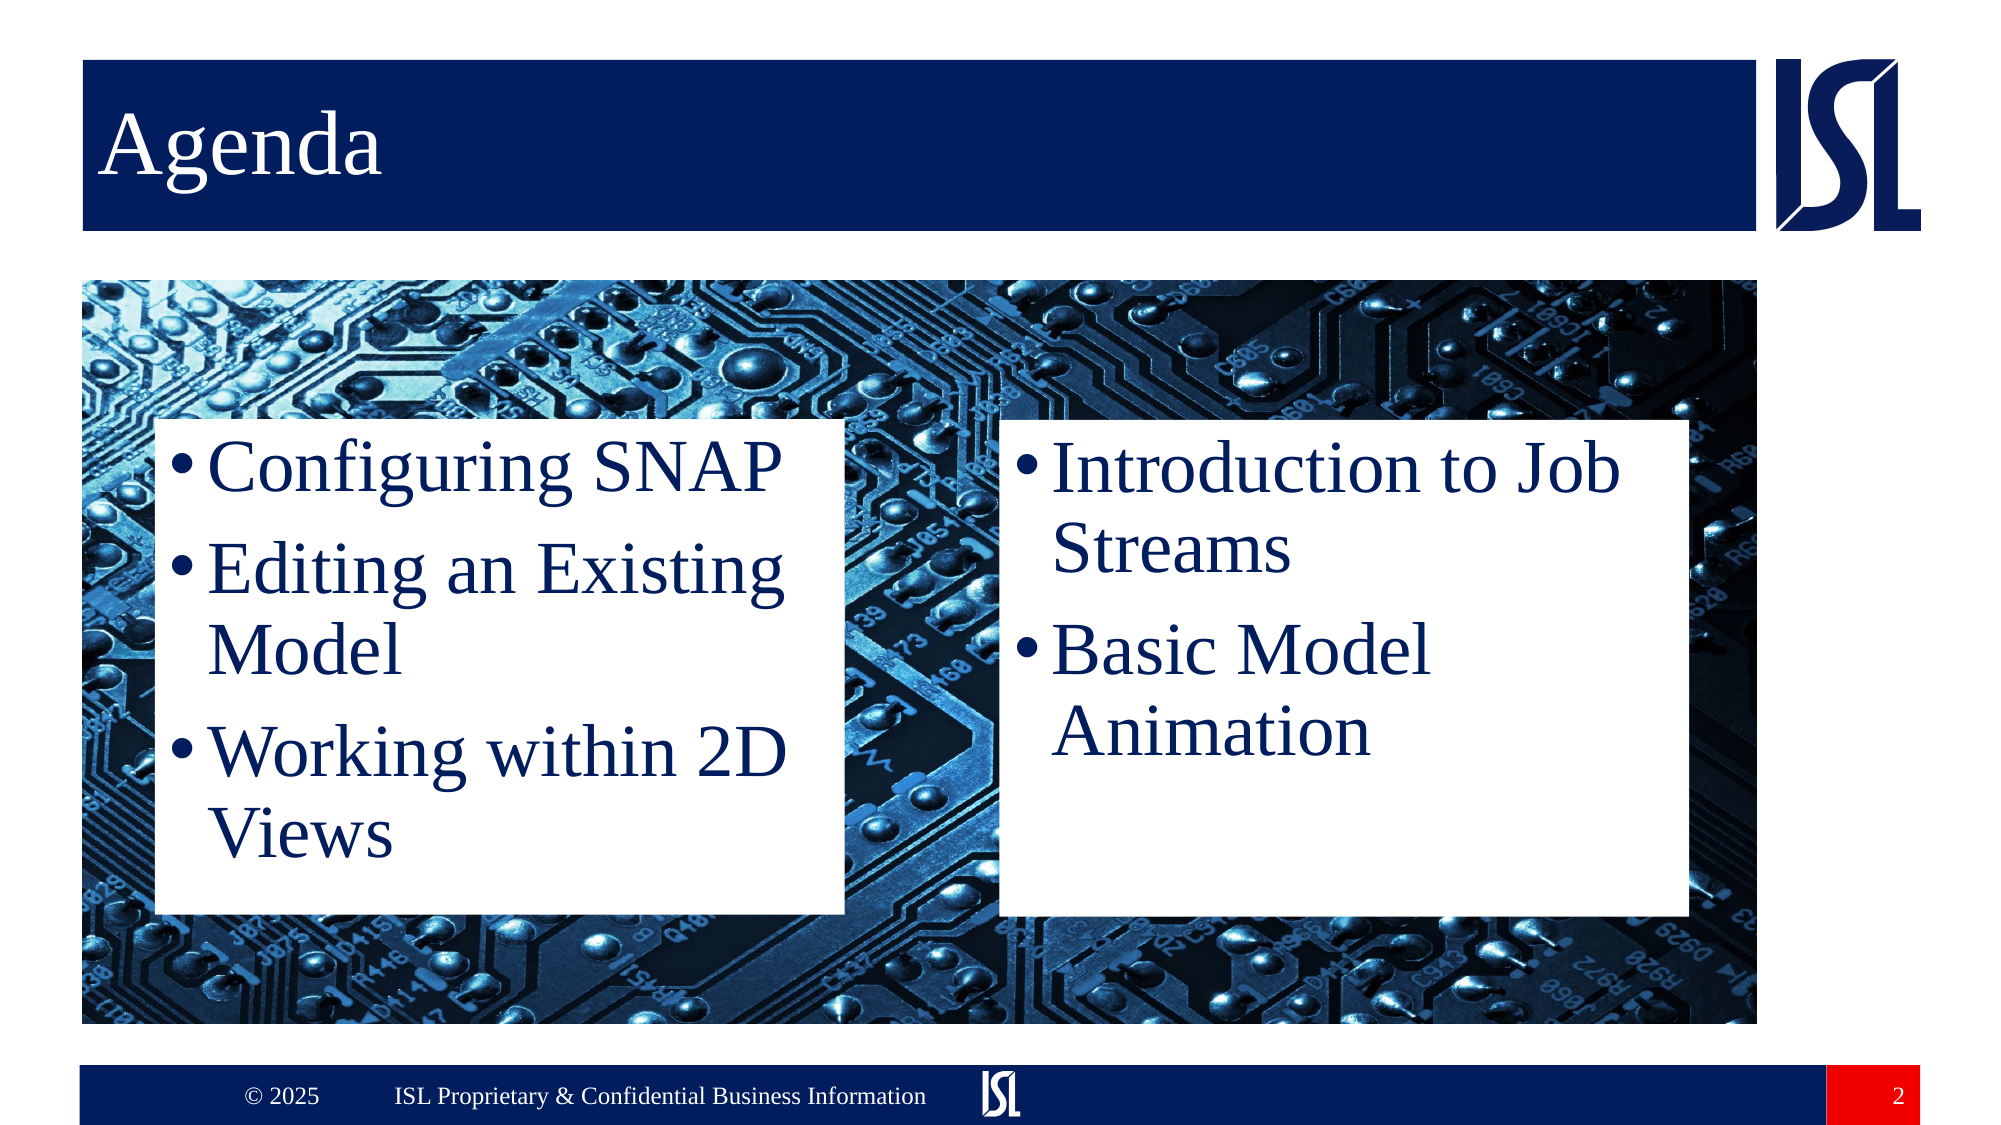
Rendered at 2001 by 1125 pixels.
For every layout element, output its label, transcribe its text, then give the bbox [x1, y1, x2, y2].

slide_number 2 [1826, 1065, 1921, 1125]
picture [82, 280, 1757, 1024]
picture [1776, 59, 1921, 231]
title Agenda [82, 59, 1757, 231]
